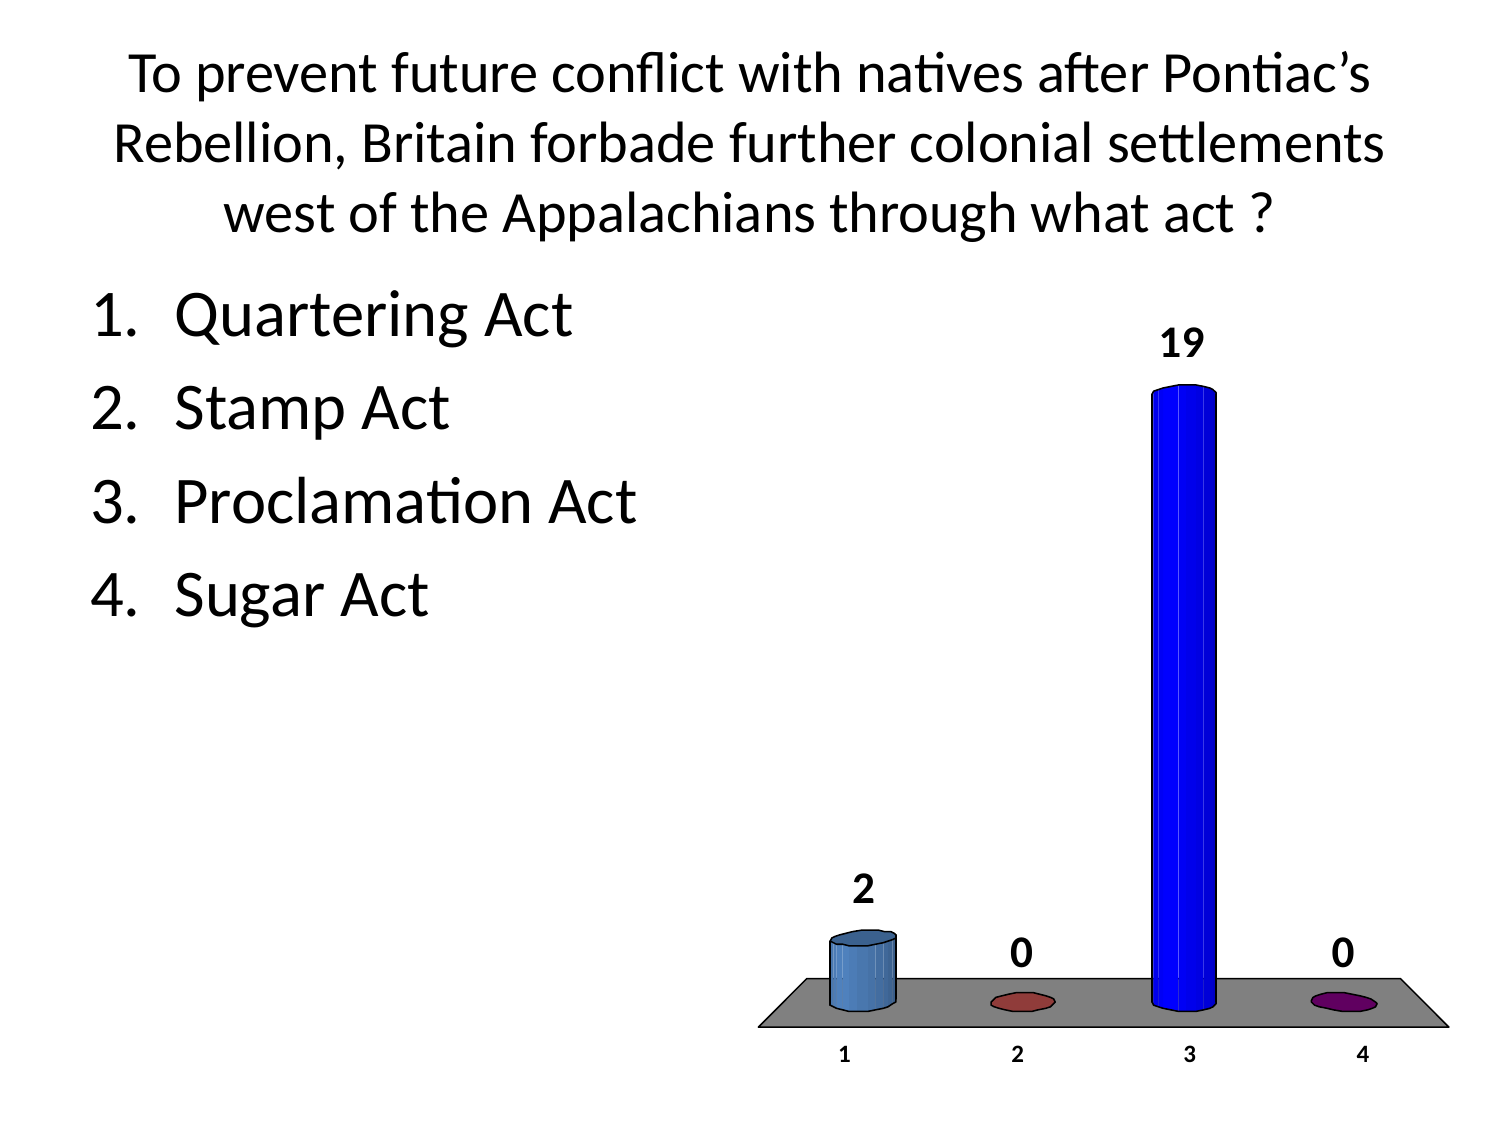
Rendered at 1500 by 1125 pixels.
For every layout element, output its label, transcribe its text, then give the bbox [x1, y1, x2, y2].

list Quartering Act Stamp Act Proclamation Act Sugar Act [75, 262, 750, 1005]
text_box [739, 270, 1490, 1115]
title To prevent future conflict with natives after Pontiac’s Rebellion, Britain forbade further colonial settlements west of the Appalachians through what act ? [75, 45, 1425, 233]
